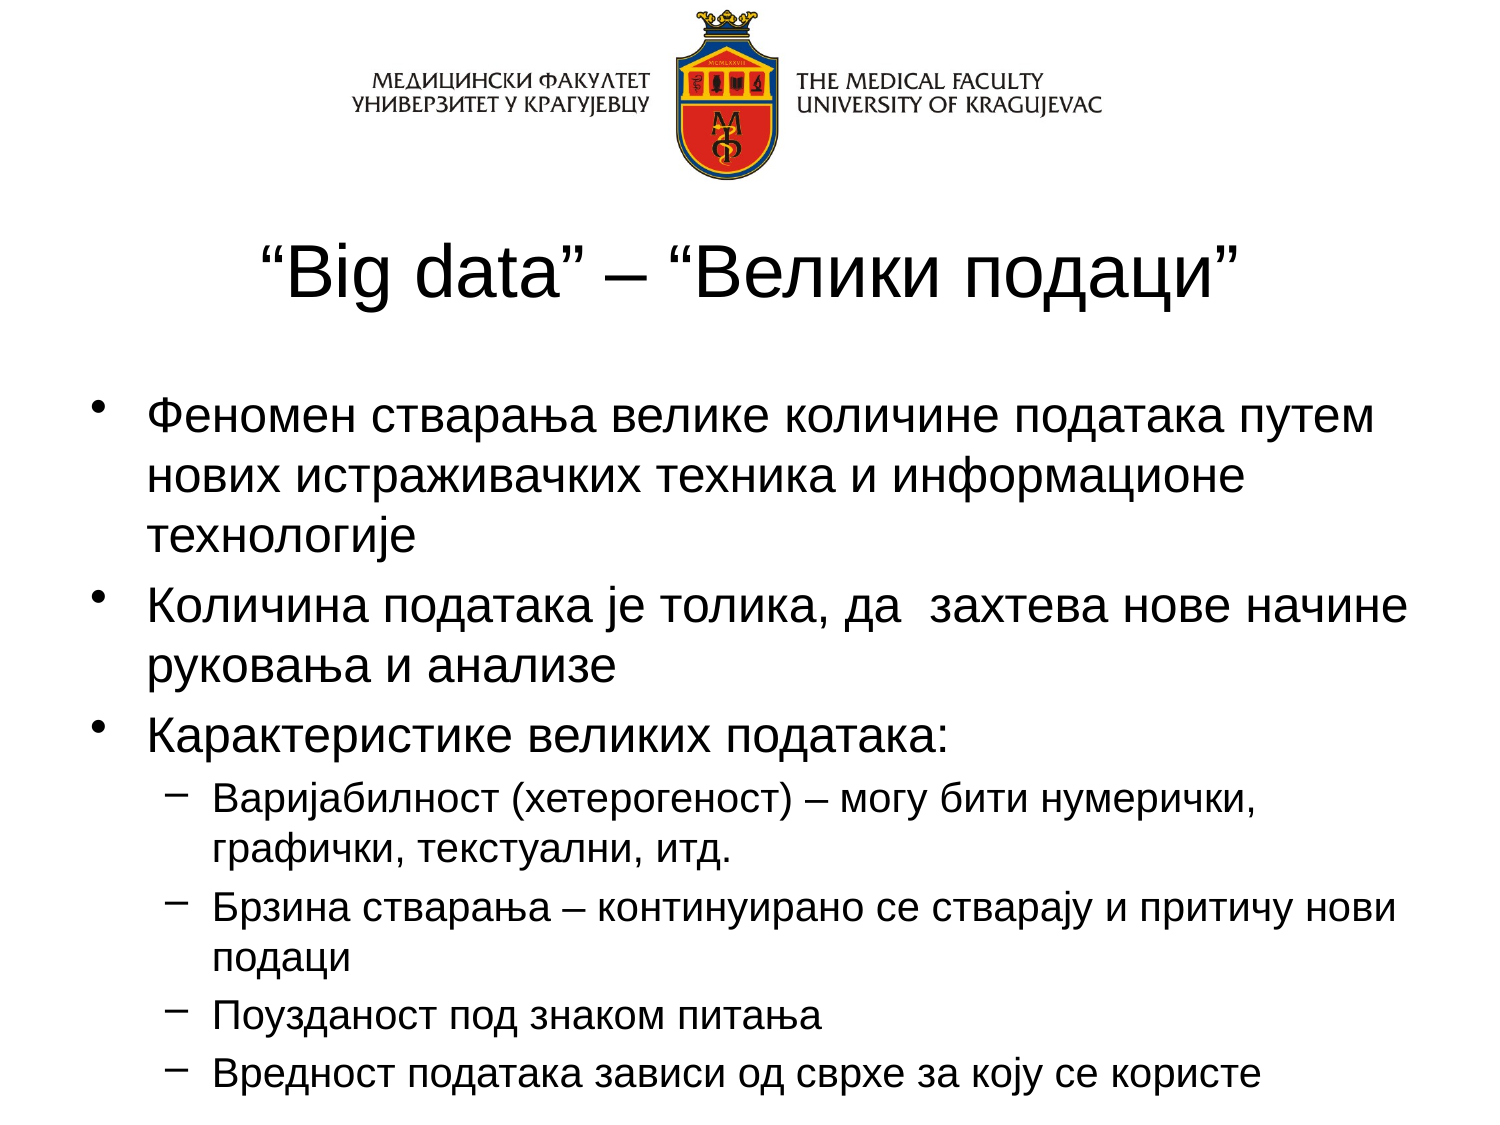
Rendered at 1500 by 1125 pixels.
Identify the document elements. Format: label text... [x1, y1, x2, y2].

picture [328, 0, 1125, 173]
title “Big data” – “Велики подаци” [74, 173, 1426, 362]
list Феномен стварања велике количине података путем нових истраживачких техника и информационе технологије Количина података је толика, да захтева нове начине руковања и анализе Карактеристике великих података: Варијабилност (хетерогеност) – могу бити нумерички, графички, текстуални, итд. Брзина стварања – континуирано се стварају и притичу нови подаци Поузданост под знаком питања Вредност података зависи од сврхе за коју се користе [74, 374, 1426, 1118]
